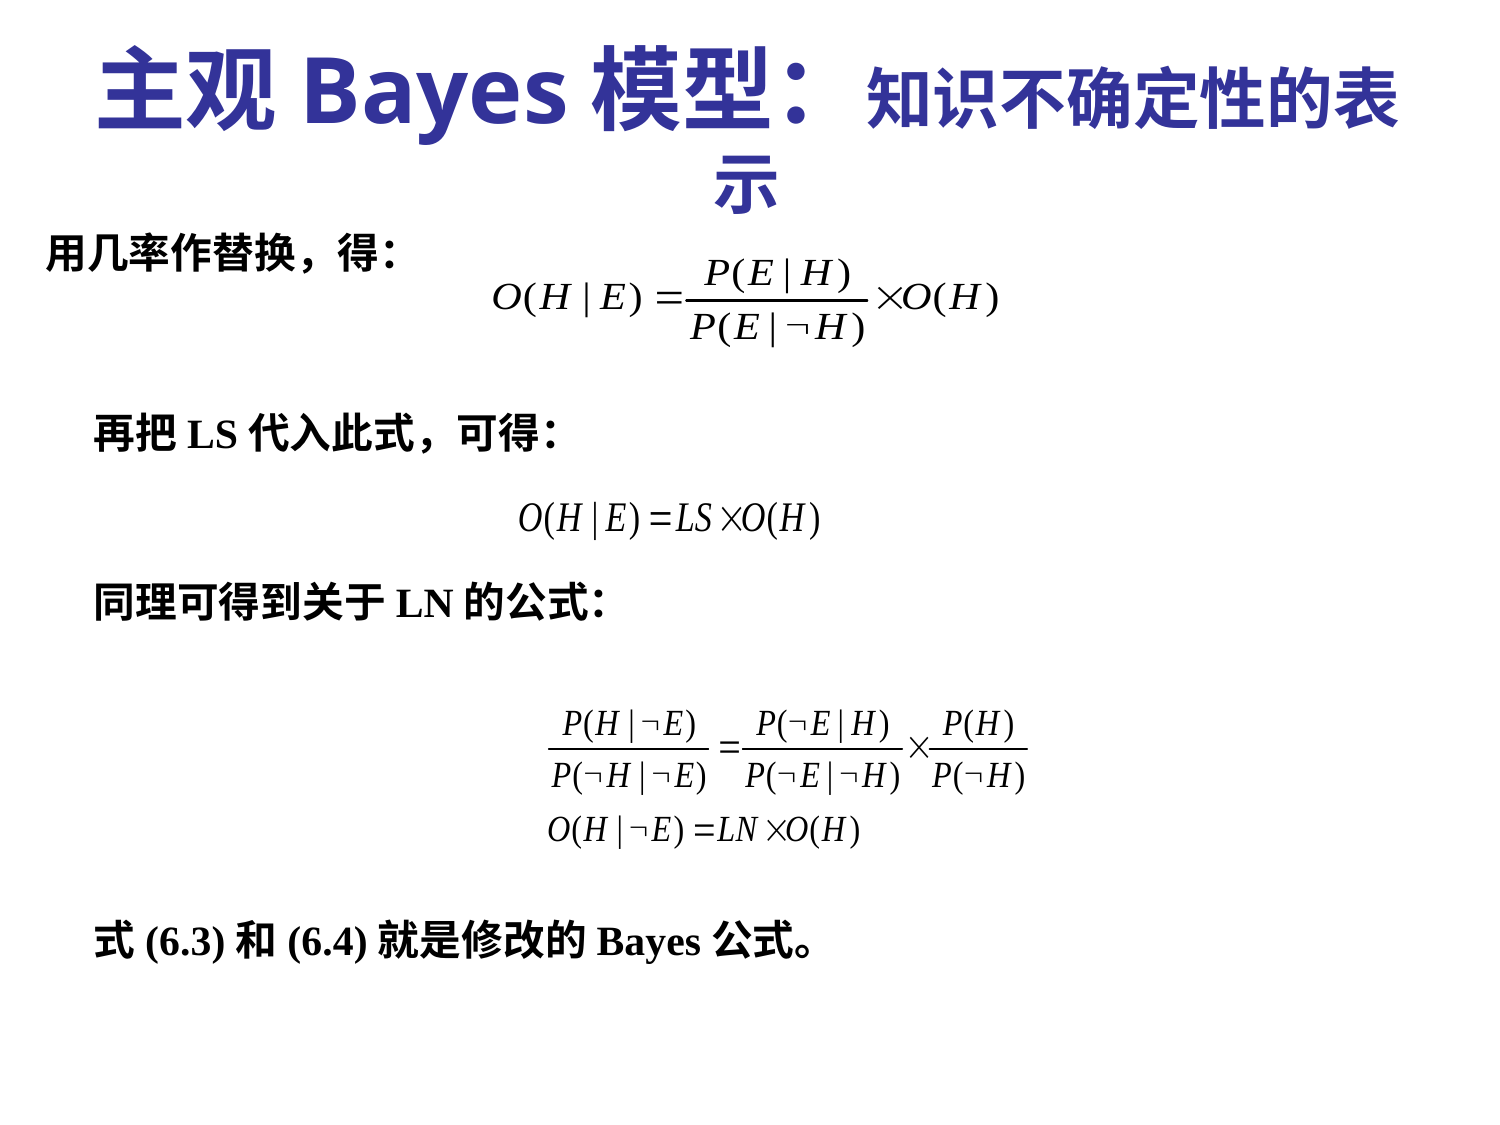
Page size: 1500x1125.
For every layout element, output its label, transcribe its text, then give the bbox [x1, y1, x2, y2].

text_box 主观Bayes模型：知识不确定性的表示 [58, 24, 1436, 230]
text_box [542, 698, 1036, 859]
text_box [485, 249, 1009, 355]
text_box 用几率作替换，得： 再把LS代入此式，可得： 同理可得到关于LN的公式： 式(6.3)和(6.4)就是修改的Bayes公式。 [30, 219, 1478, 972]
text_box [513, 492, 827, 550]
